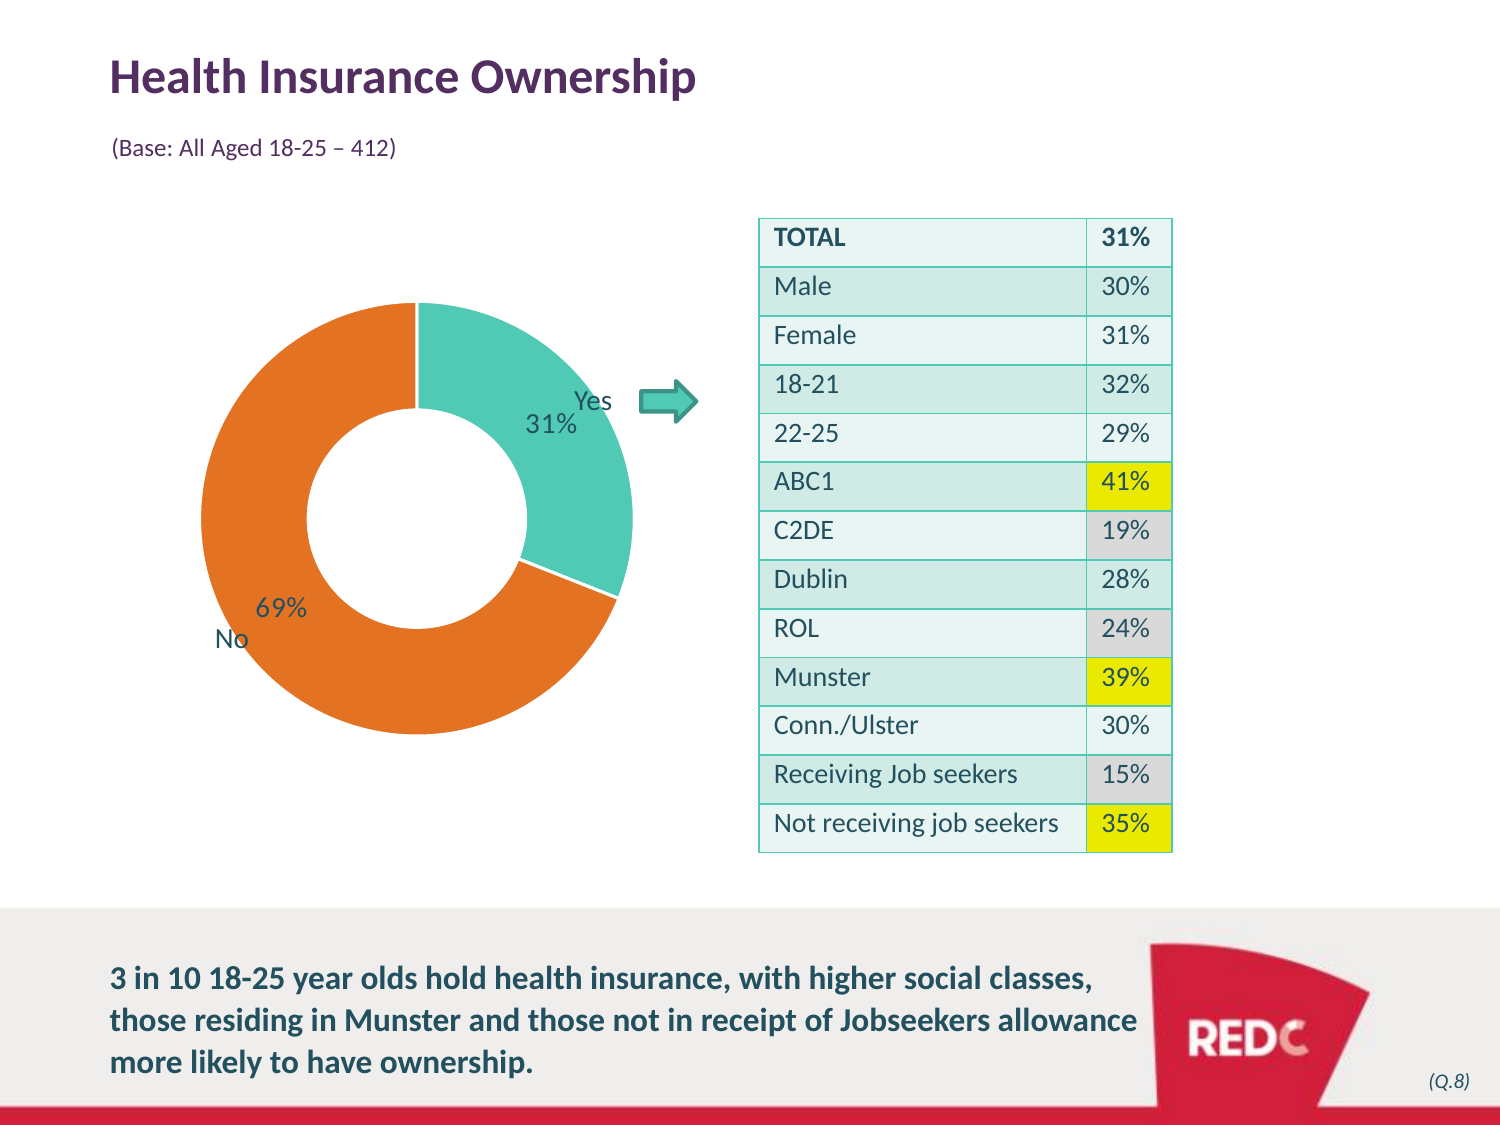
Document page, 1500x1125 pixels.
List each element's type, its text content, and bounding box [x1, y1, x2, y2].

table_header TOTAL [760, 219, 1086, 266]
table_cell 19% [1087, 512, 1171, 559]
table_cell 35% [1087, 805, 1171, 852]
table_cell Not receiving job seekers [760, 805, 1086, 852]
chart [121, 291, 713, 746]
table_cell 30% [1087, 268, 1171, 315]
table_cell 22-25 [760, 414, 1086, 461]
table_cell 41% [1087, 463, 1171, 510]
table_cell ROL [760, 610, 1086, 657]
table_cell Munster [760, 658, 1086, 705]
table_cell Male [760, 268, 1086, 315]
list (Base: All Aged 18-25 – 412) [96, 112, 1005, 182]
table_cell 24% [1087, 610, 1171, 657]
table_cell 39% [1087, 658, 1171, 705]
table_cell Conn./Ulster [760, 707, 1086, 754]
table_header 31% [1087, 219, 1171, 266]
list 3 in 10 18-25 year olds hold health insurance, with higher social classes, those residing in Munster and those not in receipt of Jobseekers allowance more likely to have ownership. [94, 947, 1158, 1080]
table_cell 18-21 [760, 366, 1086, 413]
text_box (Q.8) [1428, 1067, 1471, 1093]
picture [0, 0, 1500, 1125]
table_cell C2DE [760, 512, 1086, 559]
table_cell 15% [1087, 756, 1171, 803]
table_cell Receiving Job seekers [760, 756, 1086, 803]
table_cell ABC1 [760, 463, 1086, 510]
table_cell Female [760, 317, 1086, 364]
table_cell 32% [1087, 366, 1171, 413]
title Health Insurance Ownership [94, 52, 1004, 111]
table_cell 31% [1087, 317, 1171, 364]
table_cell 28% [1087, 561, 1171, 608]
table_cell 30% [1087, 707, 1171, 754]
table_cell 29% [1087, 414, 1171, 461]
table_cell Dublin [760, 561, 1086, 608]
